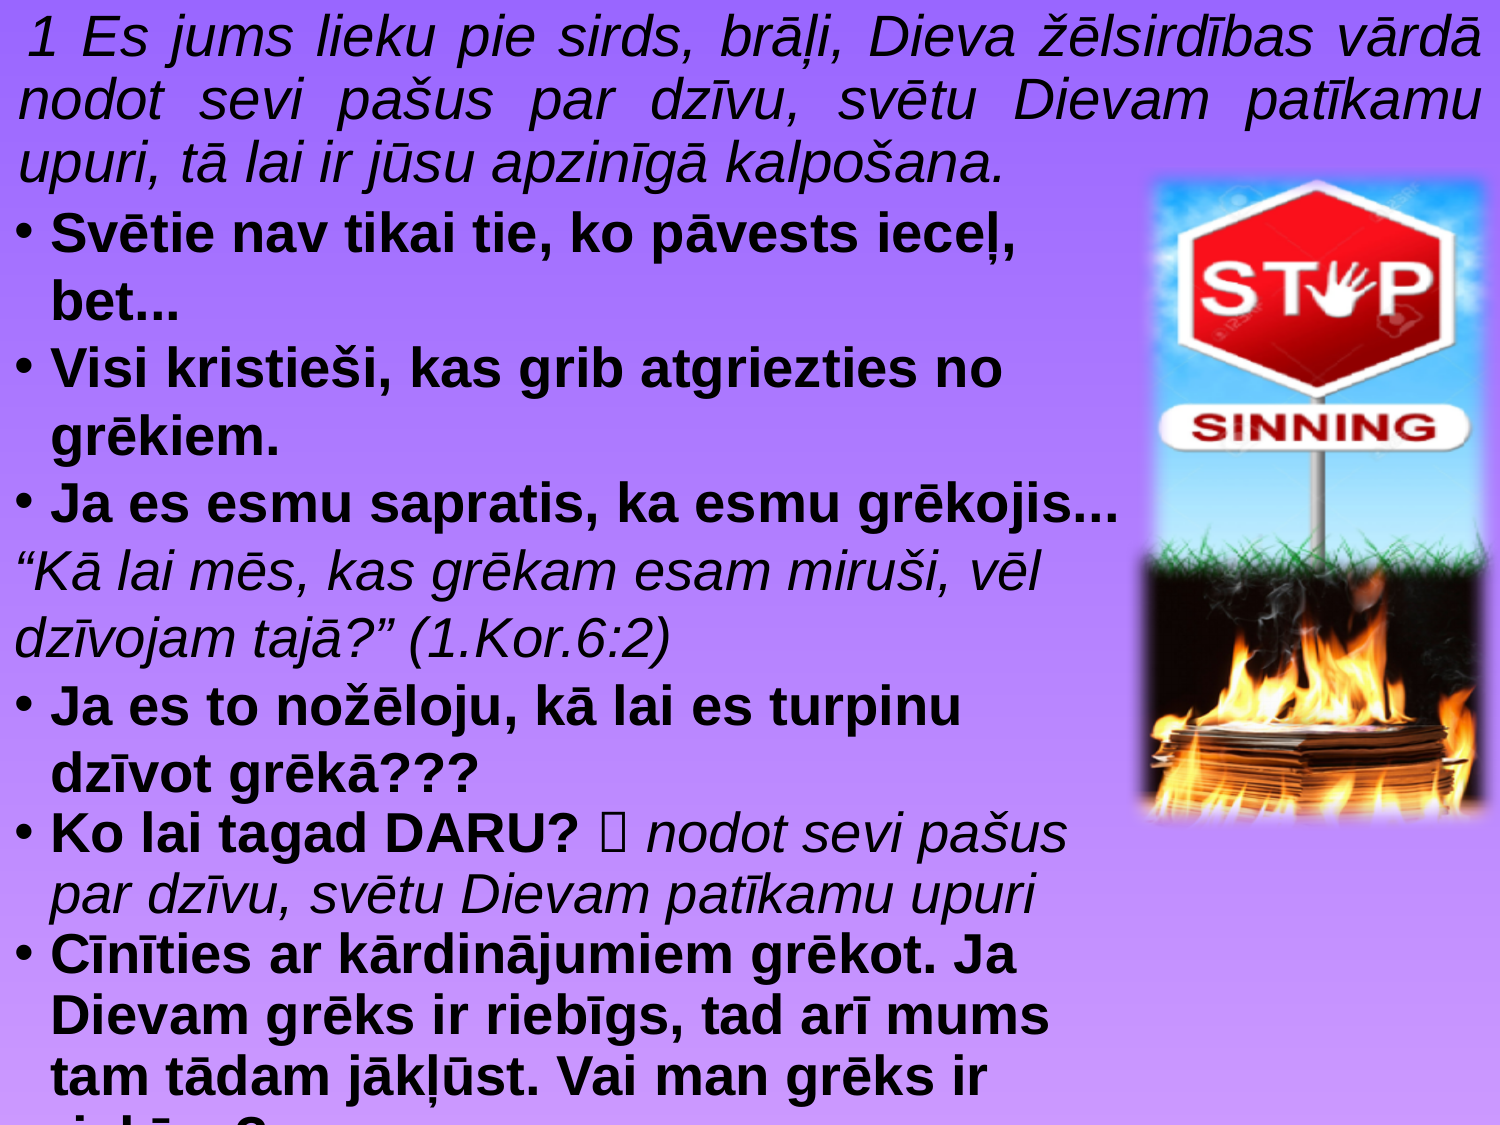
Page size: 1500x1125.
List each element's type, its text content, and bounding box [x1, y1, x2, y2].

list 1 Es jums lieku pie sirds, brāļi, Dieva žēlsirdības vārdā nodot sevi pašus par dzīvu, svētu Dievam patīkamu upuri, tā lai ir jūsu apzinīgā kalpošana. [0, 0, 1500, 176]
text_box Svētie nav tikai tie, ko pāvests ieceļ, bet... Visi kristieši, kas grib atgriezties no grēkiem. Ja es esmu sapratis, ka esmu grēkojis... “Kā lai mēs, kas grēkam esam miruši, vēl dzīvojam tajā?” (1.Kor.6:2) Ja es to nožēloju, kā lai es turpinu dzīvot grēkā??? Ko lai tagad DARU?  nodot sevi pašus par dzīvu, svētu Dievam patīkamu upuri Cīnīties ar kārdinājumiem grēkot. Ja Dievam grēks ir riebīgs, tad arī mums tam tādam jākļūst. Vai man grēks ir riebīgs? [0, 188, 1149, 1125]
picture [1124, 163, 1500, 832]
